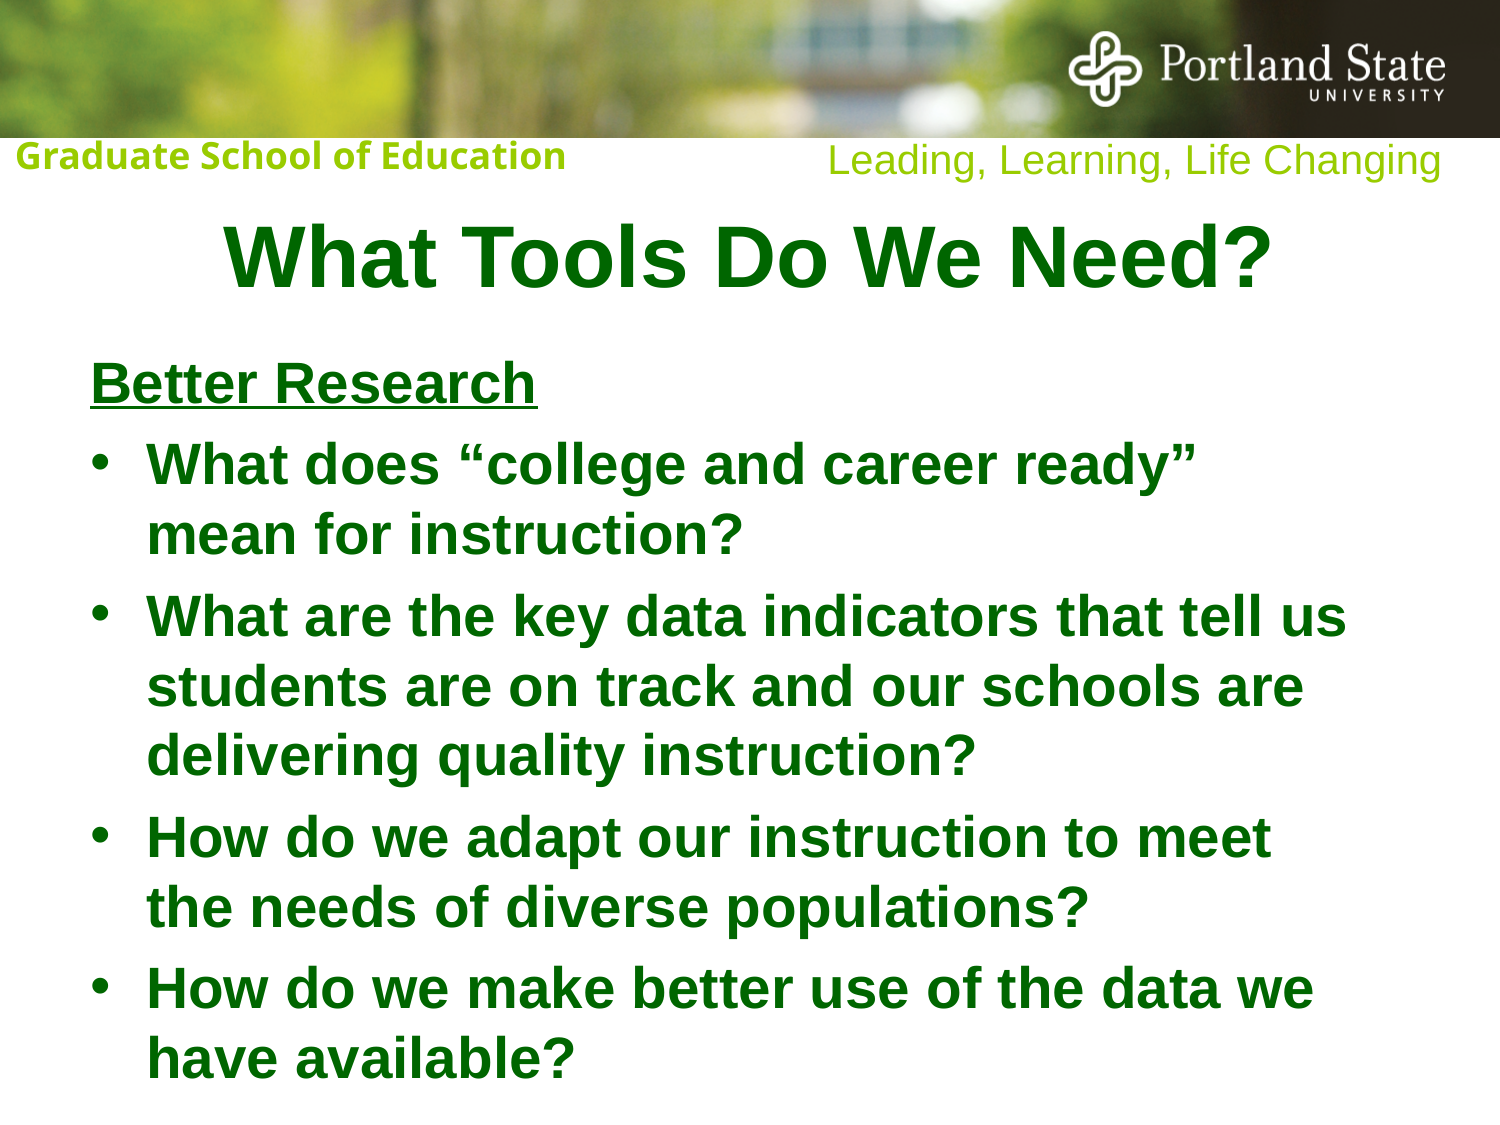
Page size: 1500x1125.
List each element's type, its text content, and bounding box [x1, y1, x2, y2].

list Better Research What does “college and career ready” mean for instruction? What are the key data indicators that tell us students are on track and our schools are delivering quality instruction? How do we adapt our instruction to meet the needs of diverse populations? How do we make better use of the data we have available? [74, 337, 1376, 1101]
title What Tools Do We Need? [0, 203, 1500, 314]
